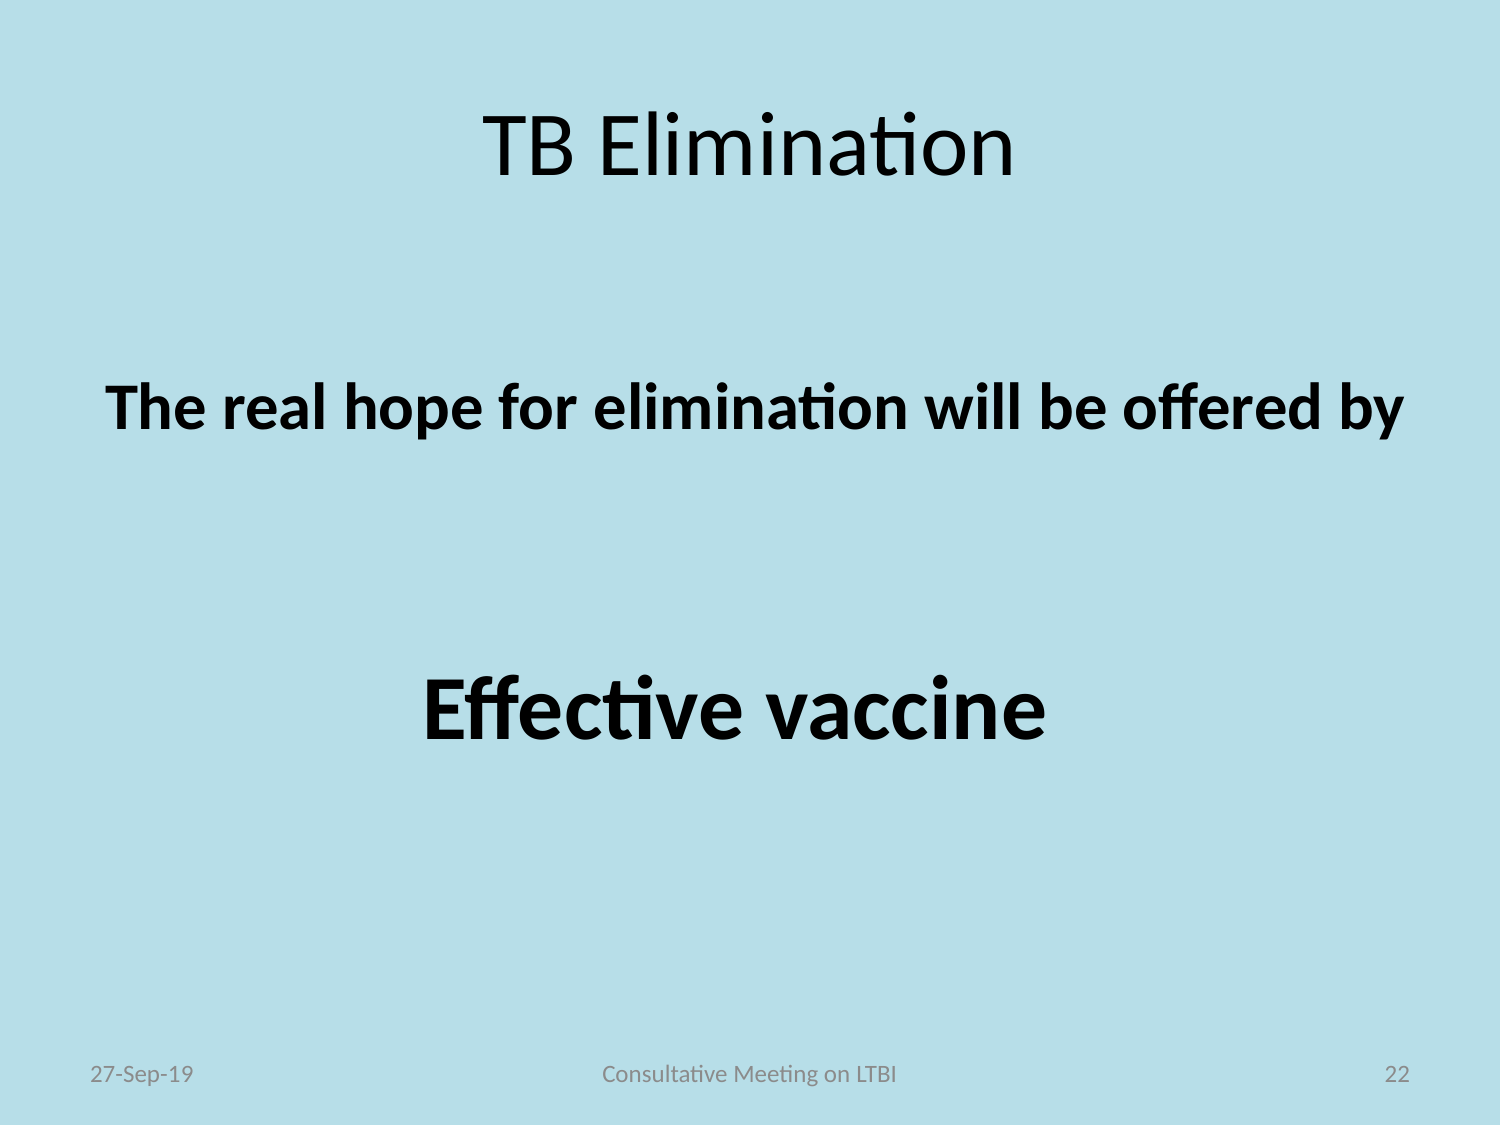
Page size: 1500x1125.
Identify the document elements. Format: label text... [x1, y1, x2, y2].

slide_number 22 [1074, 1042, 1425, 1103]
footer Consultative Meeting on LTBI [512, 1042, 988, 1103]
slide_number 27-Sep-19 [75, 1042, 425, 1103]
list The real hope for elimination will be offered by Effective vaccine [75, 262, 1425, 1005]
title TB Elimination [75, 45, 1425, 233]
